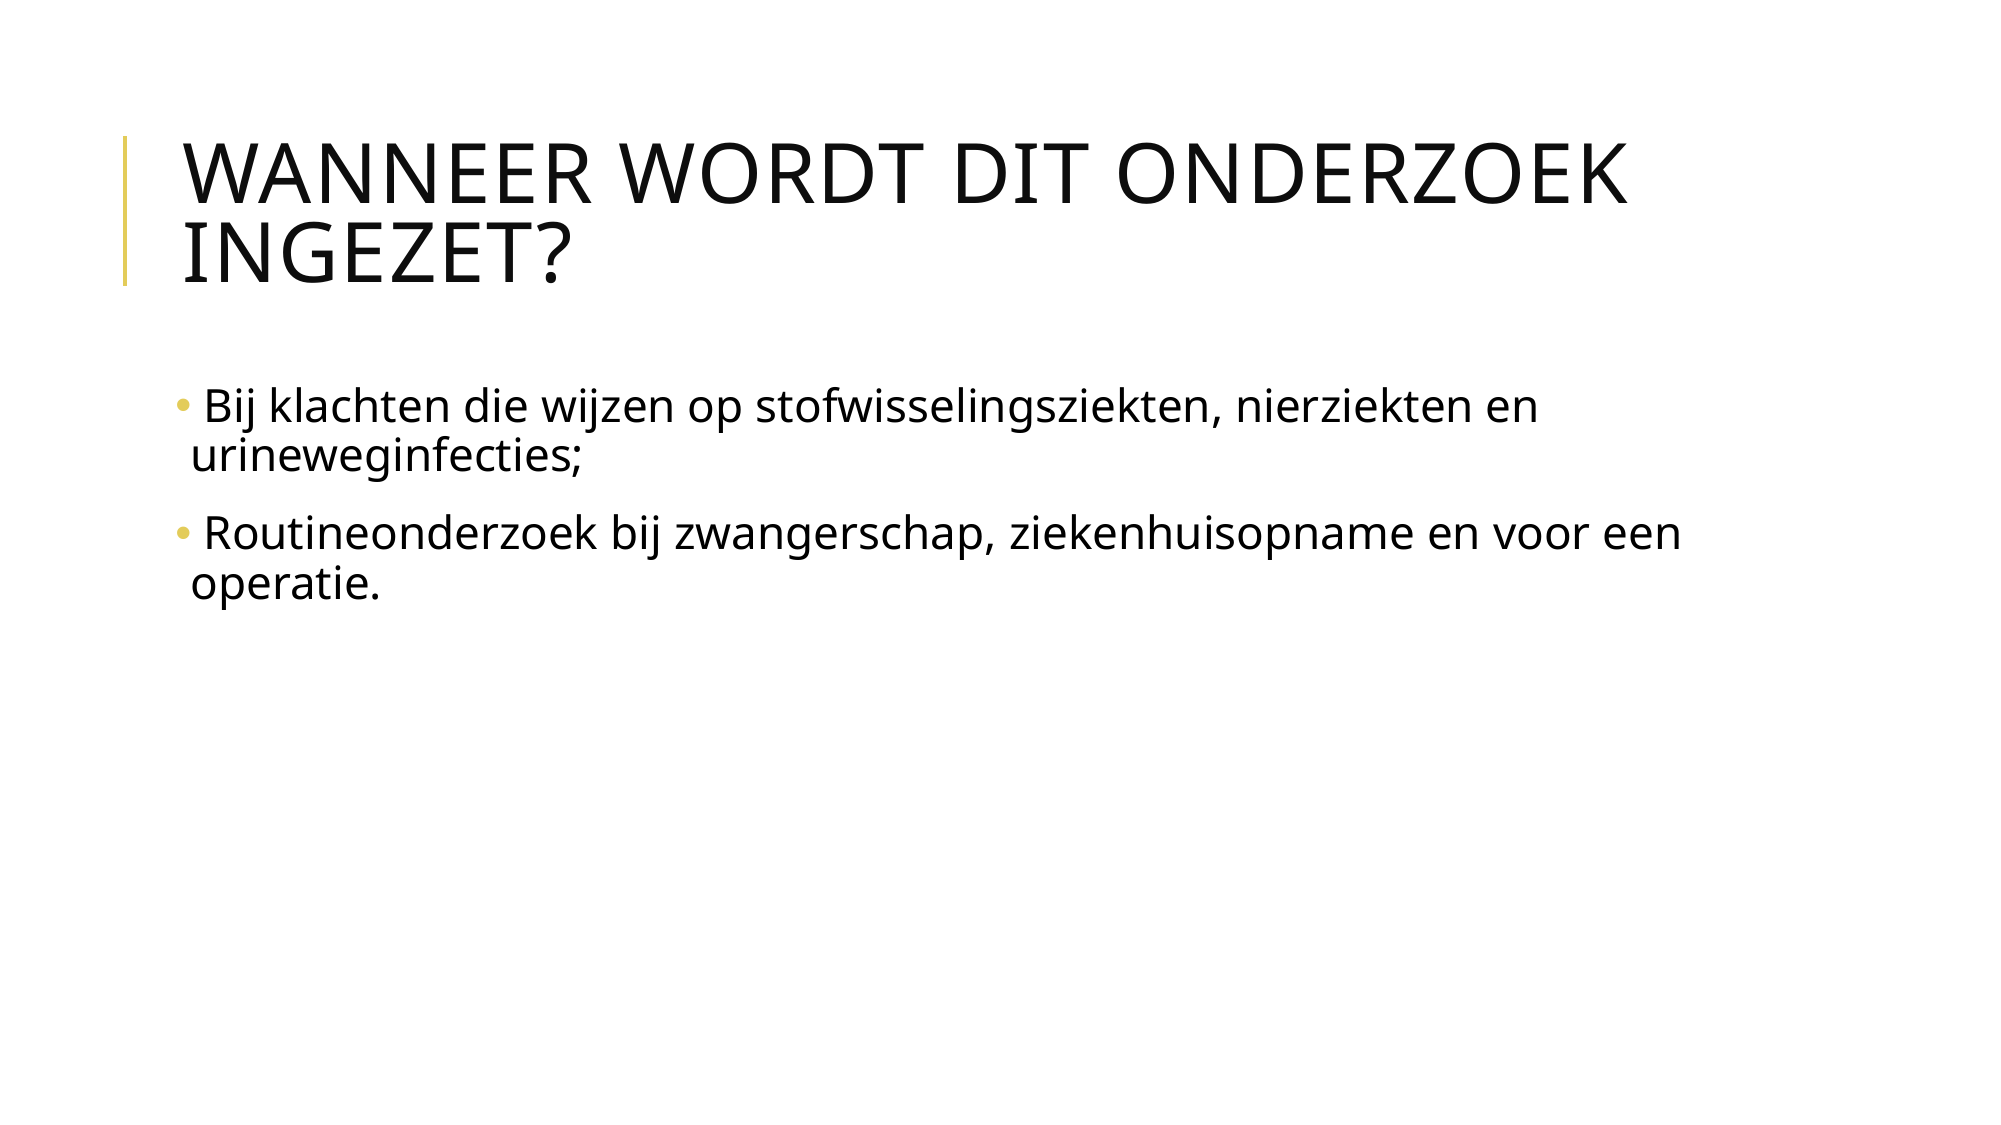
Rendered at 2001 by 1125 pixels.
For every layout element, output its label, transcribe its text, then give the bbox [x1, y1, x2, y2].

list Bij klachten die wijzen op stofwisselingsziekten, nierziekten en urineweginfecties; Routineonderzoek bij zwangerschap, ziekenhuisopname en voor een operatie. [168, 375, 1763, 1035]
title Wanneer wordt dit onderzoek ingezet? [168, 96, 1763, 342]
